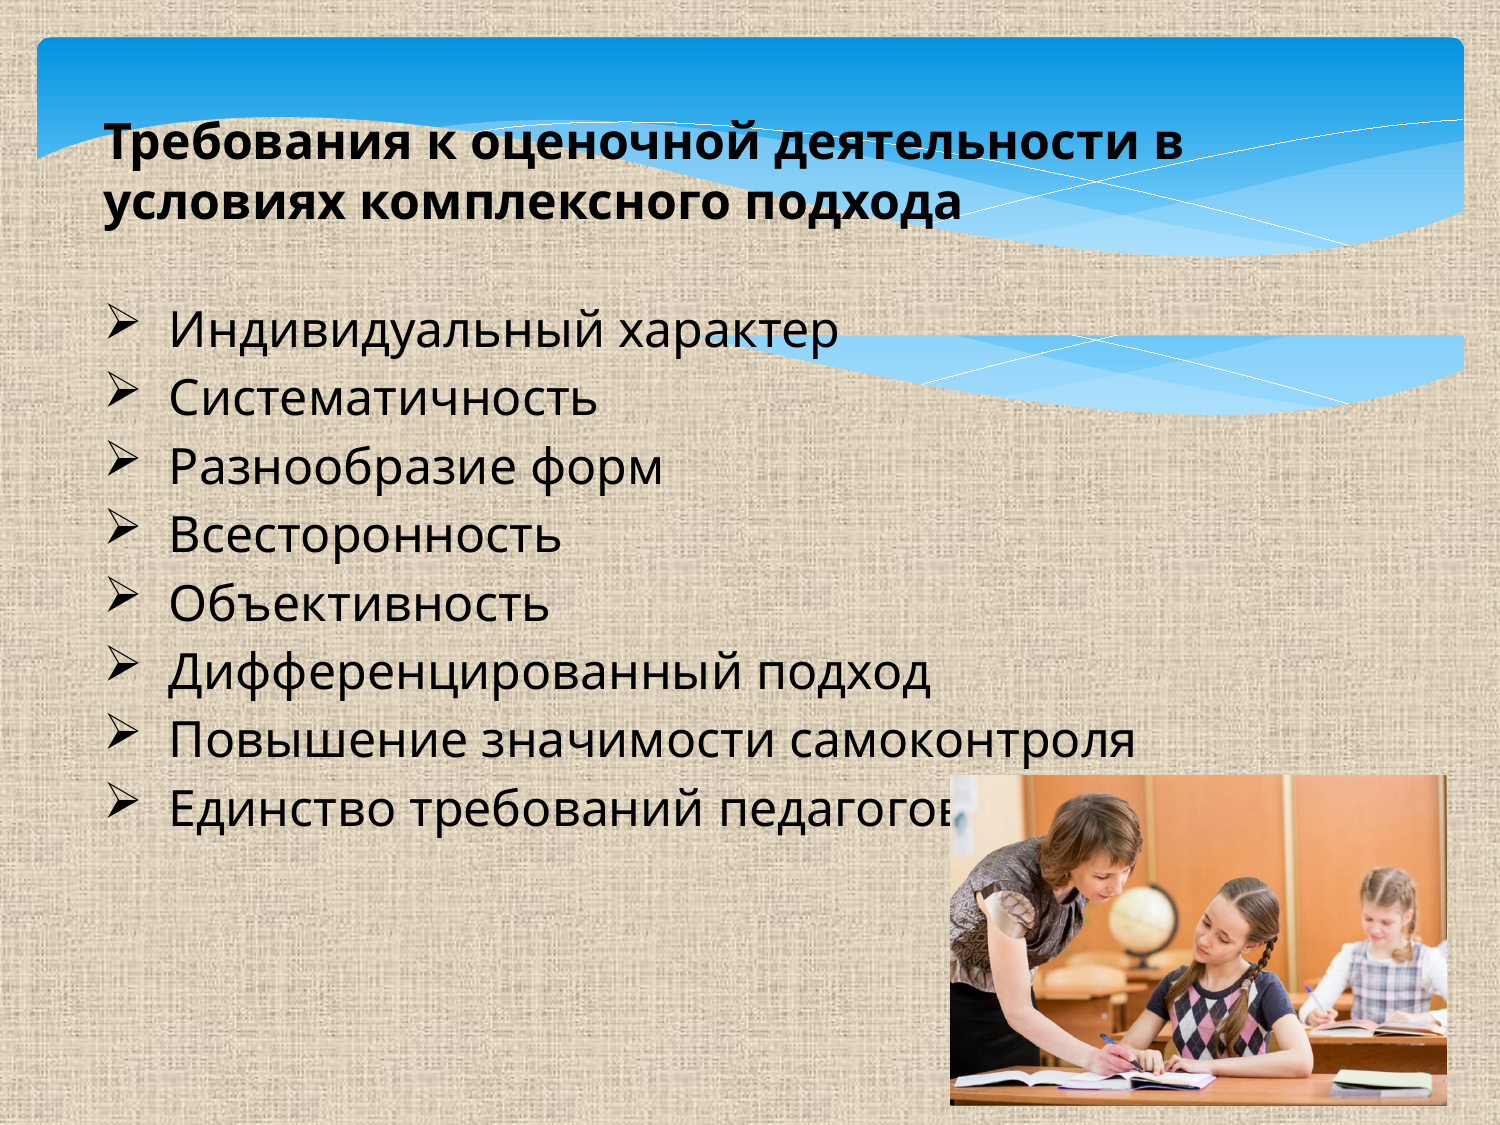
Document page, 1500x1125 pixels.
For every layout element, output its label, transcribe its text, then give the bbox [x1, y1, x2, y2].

picture [0, 0, 1500, 1125]
text_box Требования к оценочной деятельности в условиях комплексного подхода Индивидуальный характер Систематичность Разнообразие форм Всесторонность Объективность Дифференцированный подход Повышение значимости самоконтроля Единство требований педагогов [88, 101, 1436, 844]
